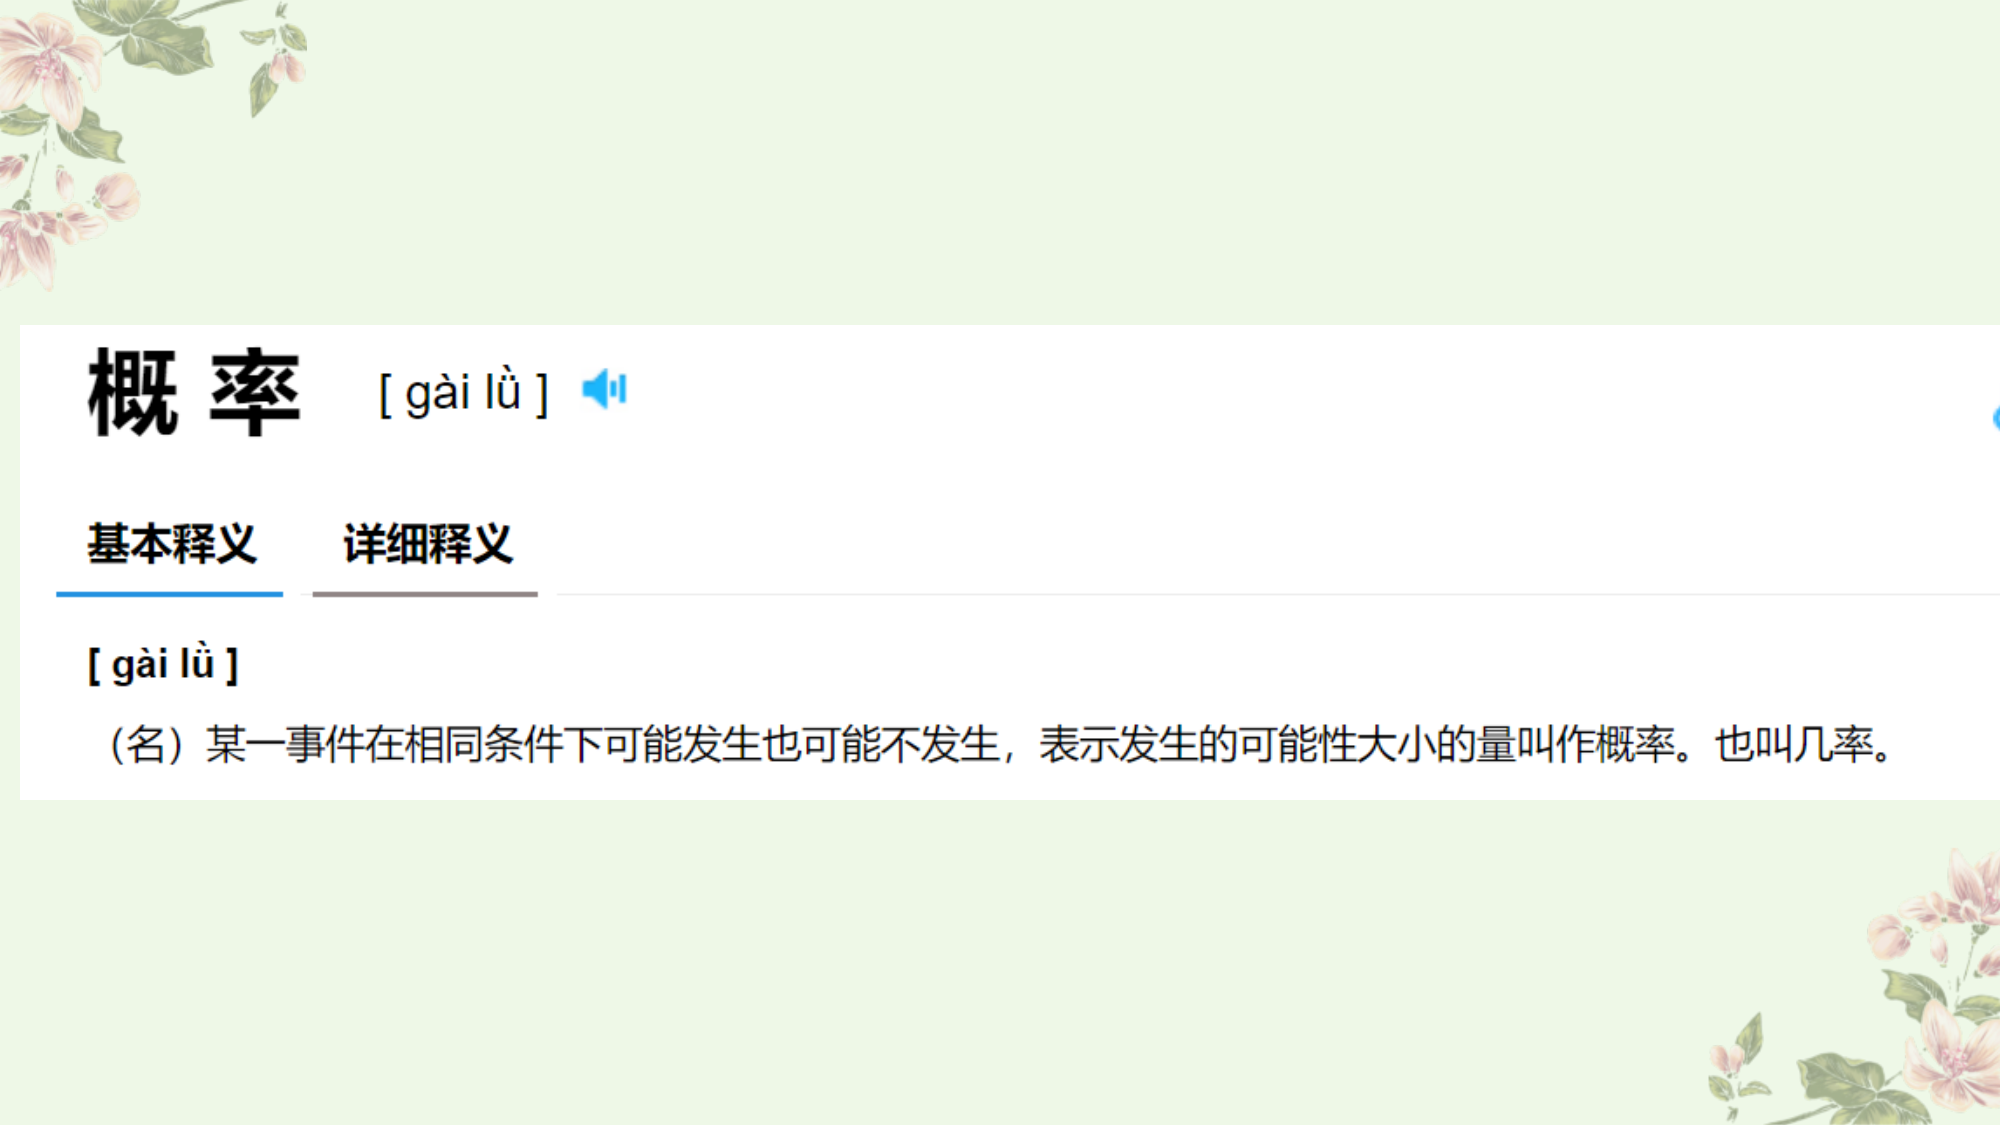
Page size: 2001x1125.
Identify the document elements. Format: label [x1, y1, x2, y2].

picture [1708, 847, 2000, 1125]
picture [0, 0, 307, 292]
list [19, 325, 2000, 800]
